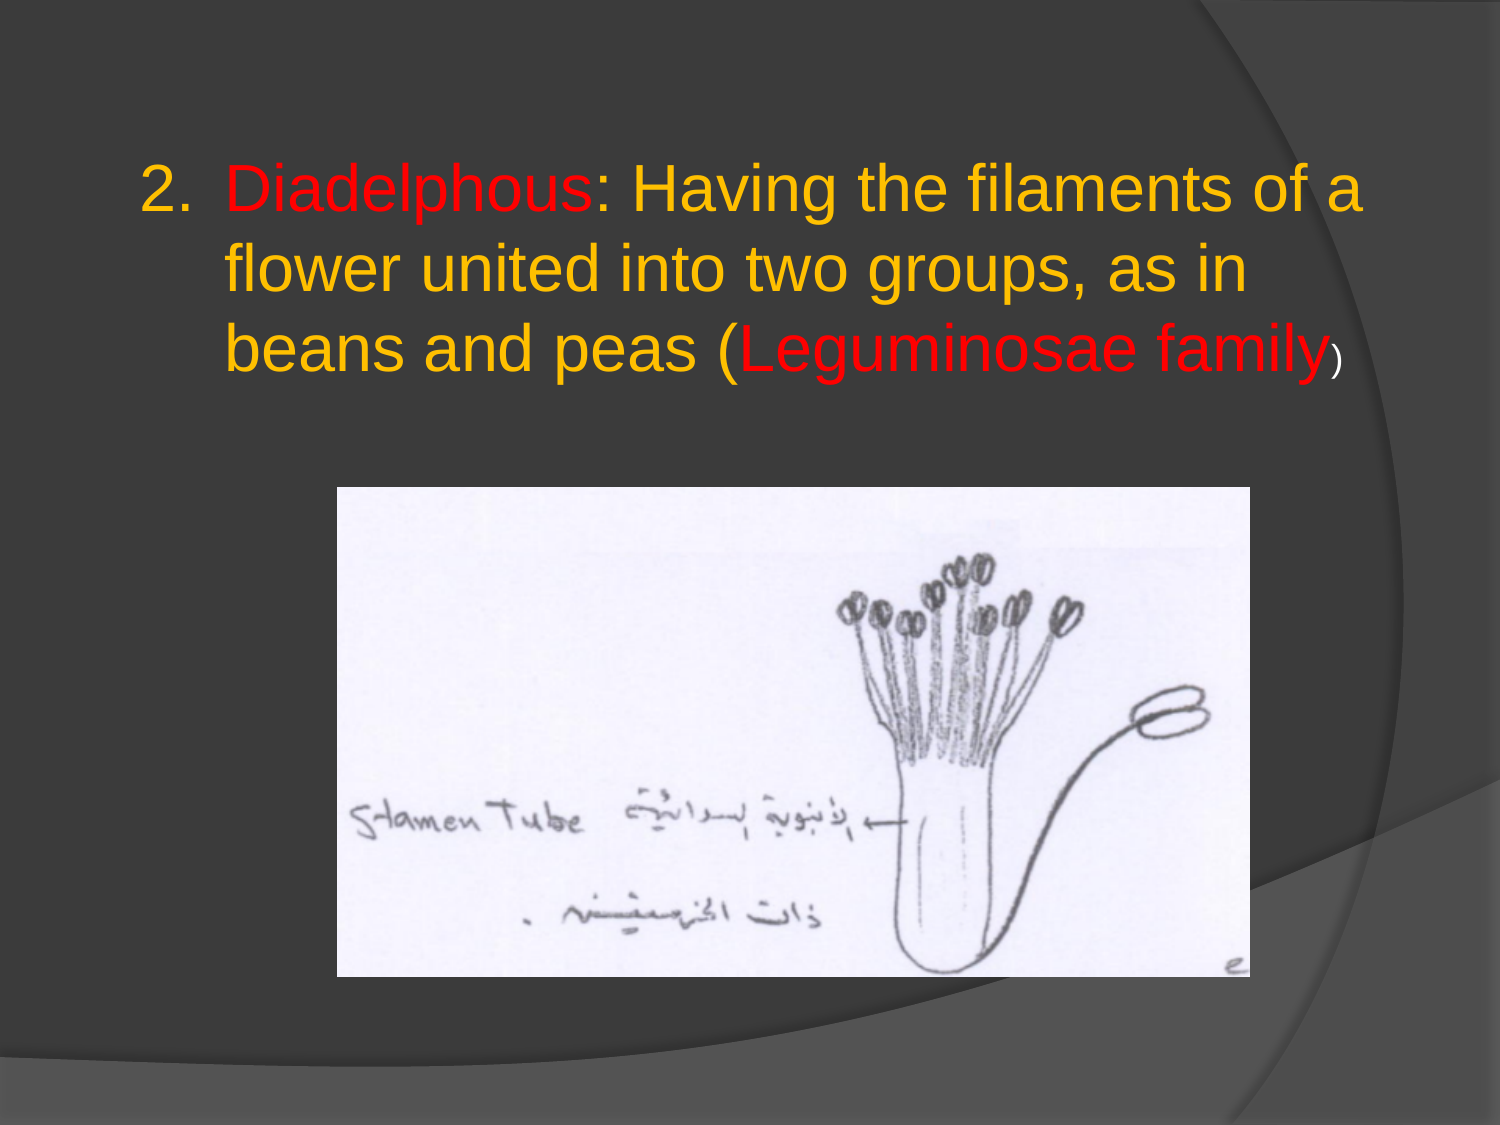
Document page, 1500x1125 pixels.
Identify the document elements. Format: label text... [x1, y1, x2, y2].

text_box Diadelphous: Having the filaments of a flower united into two groups, as in beans and peas (Leguminosae family) [124, 137, 1413, 393]
picture [337, 487, 1251, 978]
